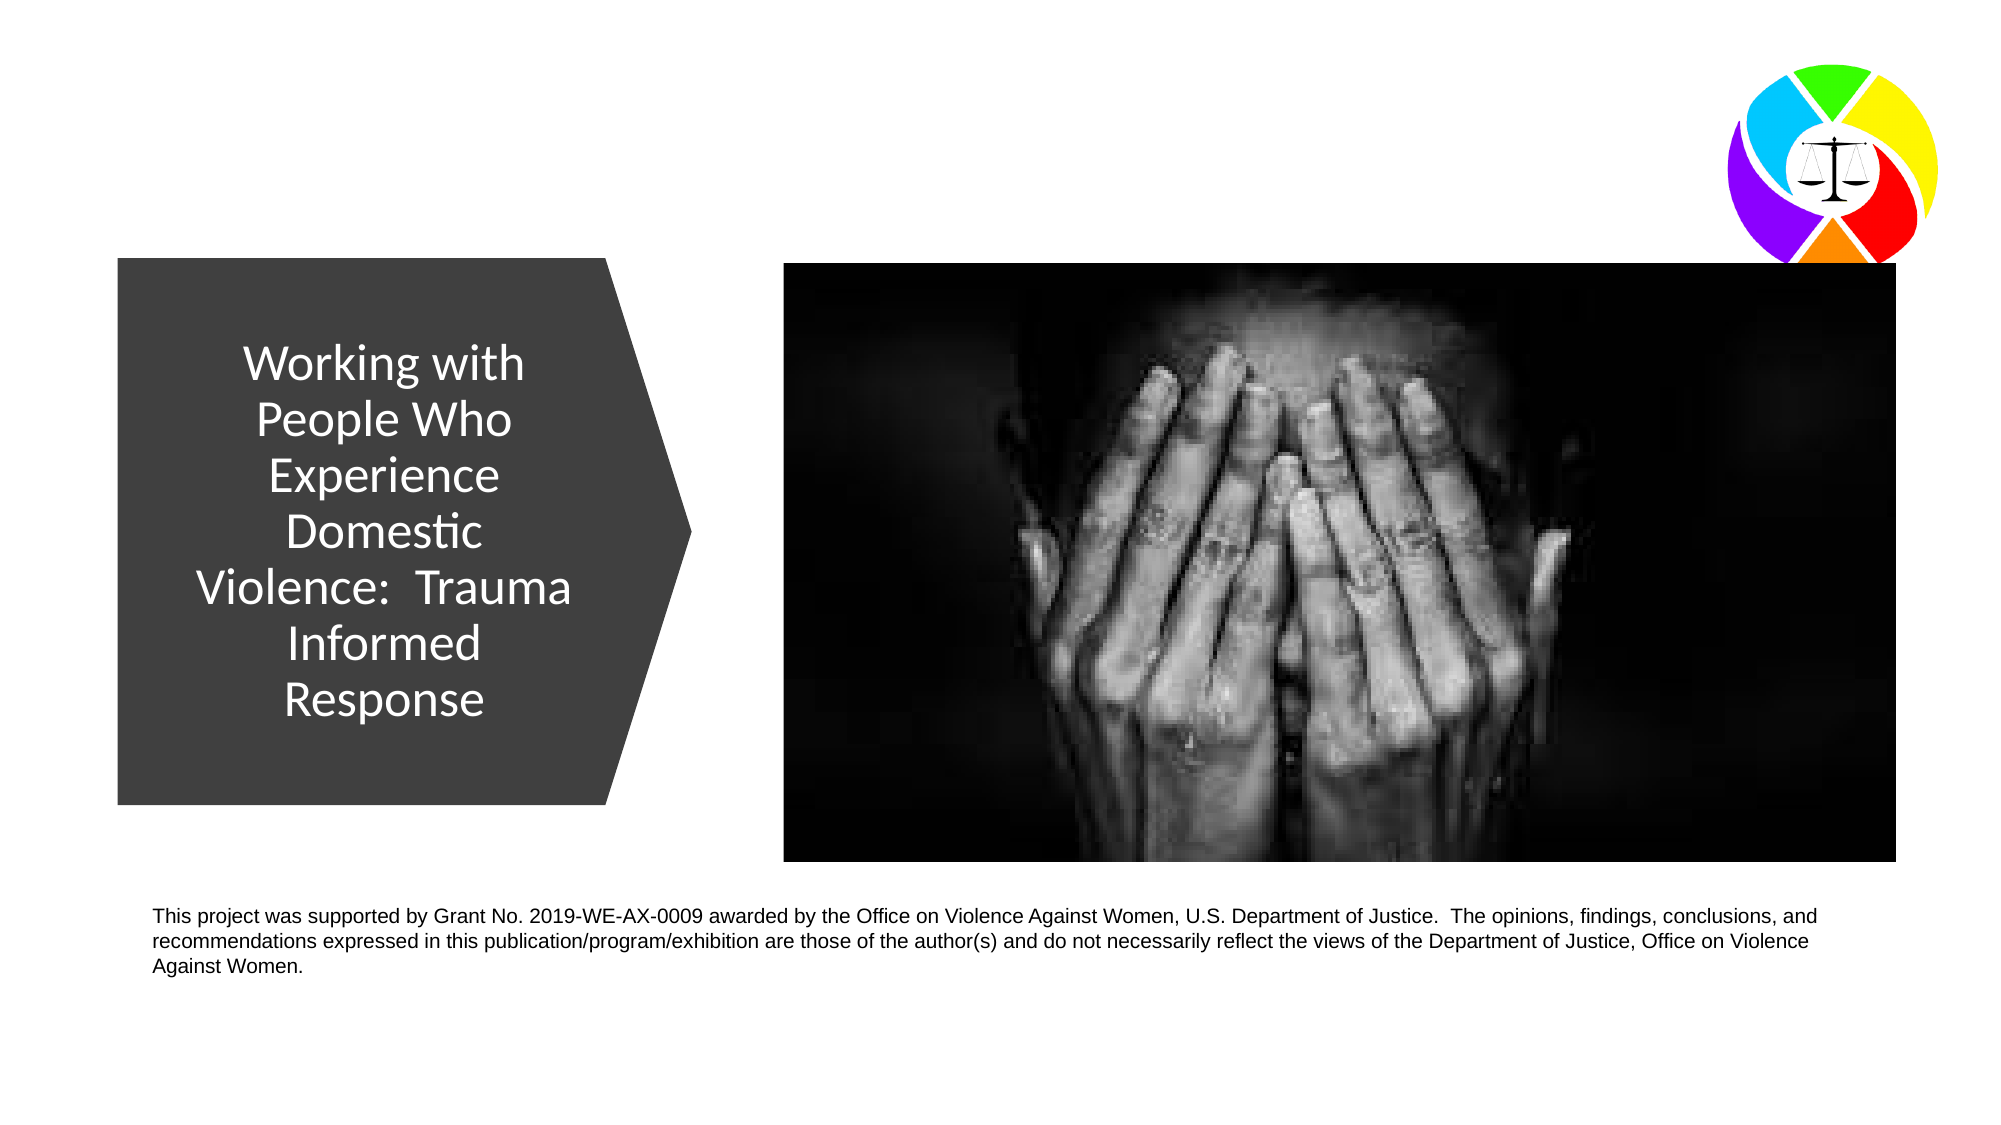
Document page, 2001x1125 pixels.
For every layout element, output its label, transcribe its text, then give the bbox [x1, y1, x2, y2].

text_box [116, 257, 693, 807]
title Working with People Who Experience Domestic Violence: Trauma Informed Response [168, 322, 601, 741]
picture [783, 29, 1973, 862]
